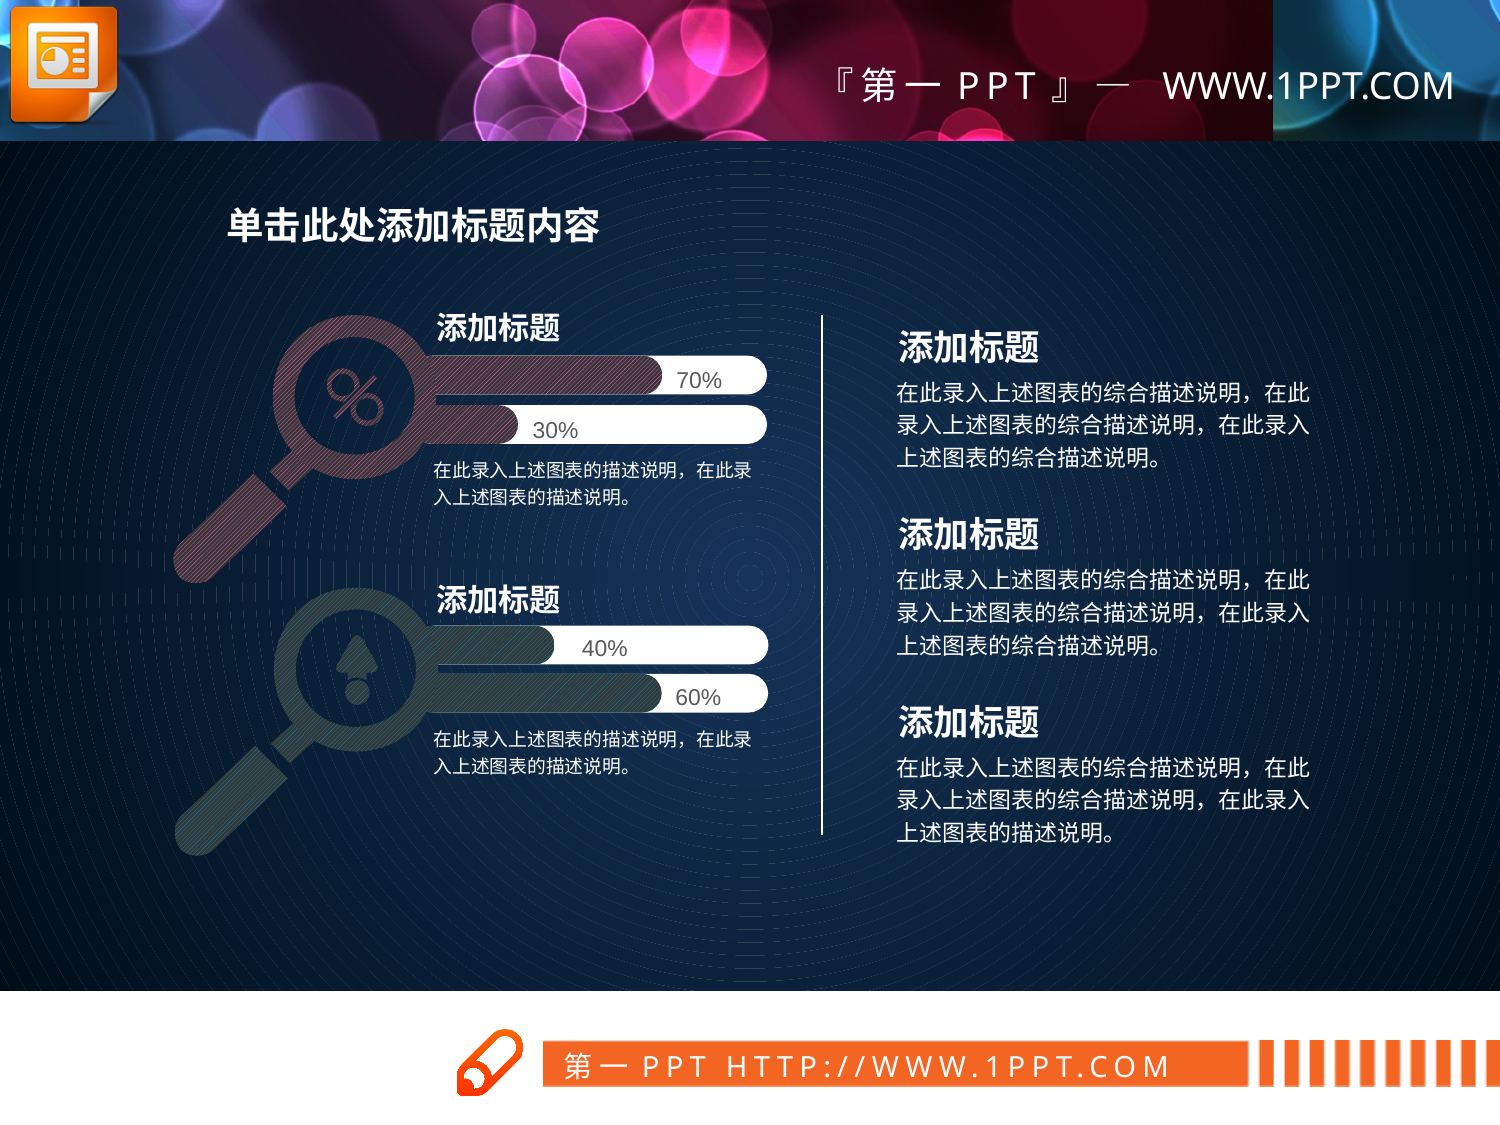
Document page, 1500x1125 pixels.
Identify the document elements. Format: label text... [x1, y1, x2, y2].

text_box 在此录入上述图表的描述说明，在此录入上述图表的描述说明。 [443, 722, 769, 784]
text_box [170, 314, 437, 586]
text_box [443, 620, 769, 667]
text_box 添加标题 [887, 506, 1052, 554]
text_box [442, 352, 768, 399]
text_box 添加标题 [442, 574, 573, 619]
text_box 在此录入上述图表的综合描述说明，在此录入上述图表的综合描述说明，在此录入上述图表的综合描述说明。 [885, 554, 1332, 665]
picture [543, 1040, 1500, 1087]
text_box 添加标题 [887, 694, 1052, 741]
picture [0, 0, 1500, 141]
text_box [442, 402, 768, 449]
text_box 添加标题 [425, 303, 573, 351]
text_box 在此录入上述图表的描述说明，在此录入上述图表的描述说明。 [442, 456, 769, 514]
text_box 单击此处添加标题内容 [194, 196, 633, 253]
text_box 在此录入上述图表的综合描述说明，在此录入上述图表的综合描述说明，在此录入上述图表的描述说明。 [885, 741, 1332, 852]
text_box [172, 587, 439, 859]
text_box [443, 668, 769, 715]
text_box 在此录入上述图表的综合描述说明，在此录入上述图表的综合描述说明，在此录入上述图表的综合描述说明。 [885, 366, 1332, 477]
text_box 添加标题 [887, 319, 1052, 366]
